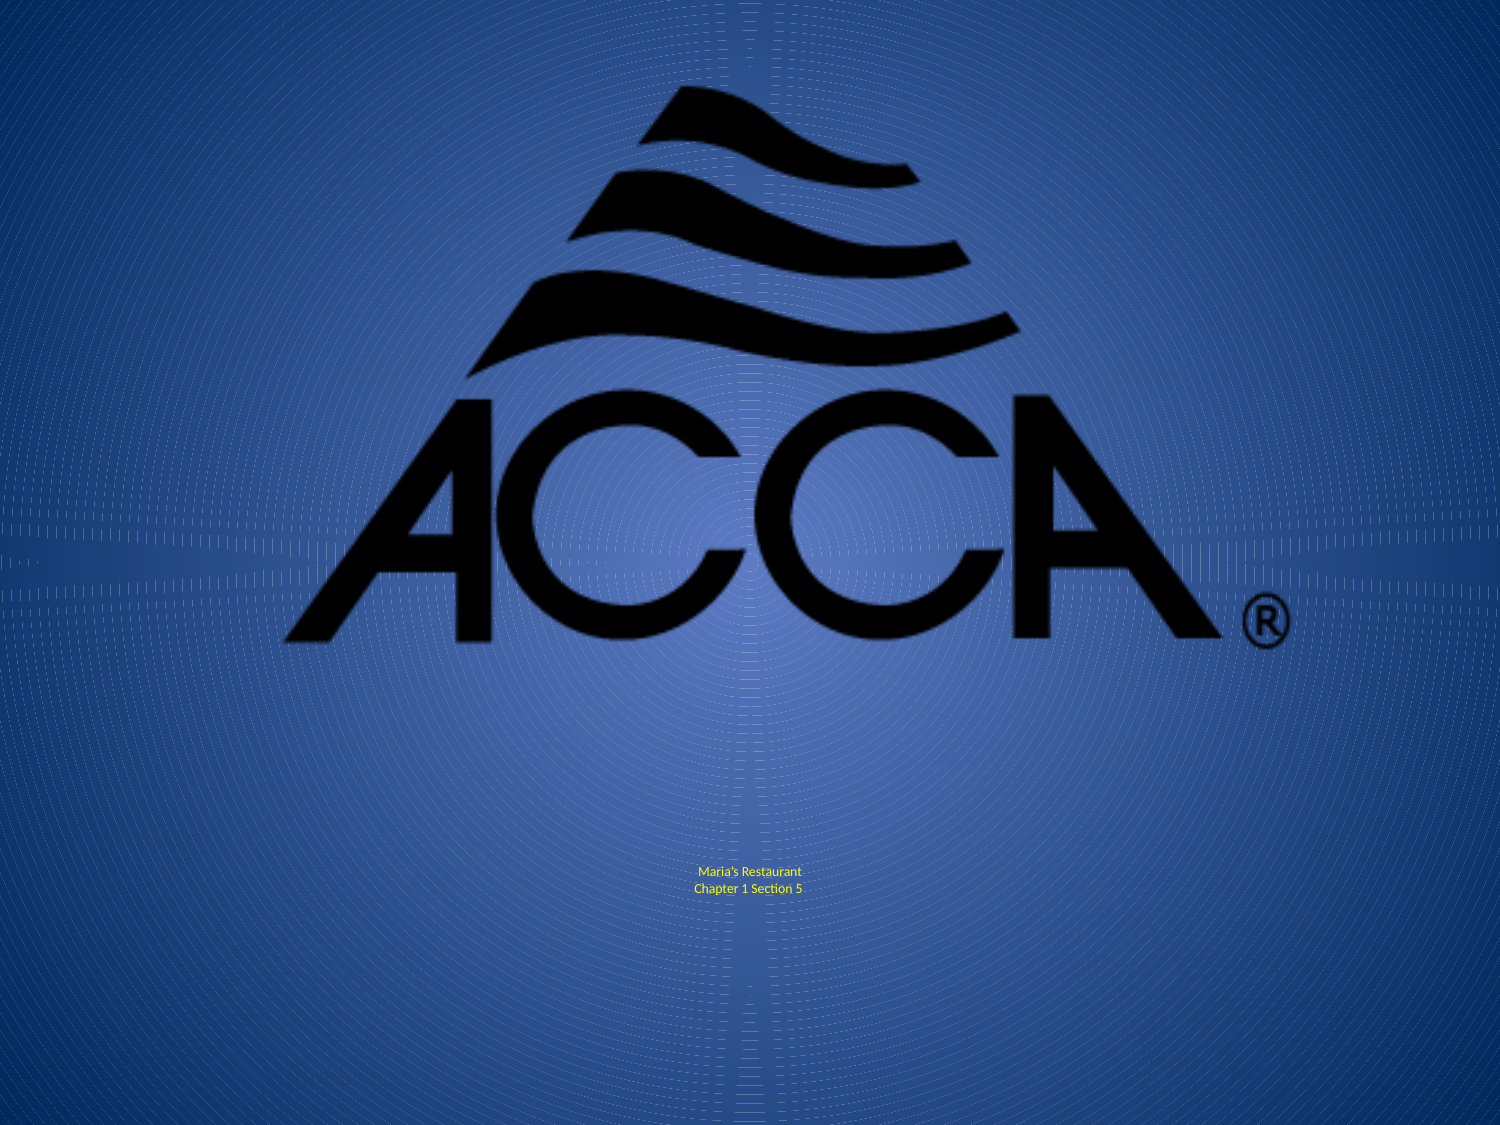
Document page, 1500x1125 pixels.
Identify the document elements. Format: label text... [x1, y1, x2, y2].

picture [237, 24, 1334, 738]
title Maria’s Restaurant Chapter 1 Section 5 [0, 837, 1500, 938]
